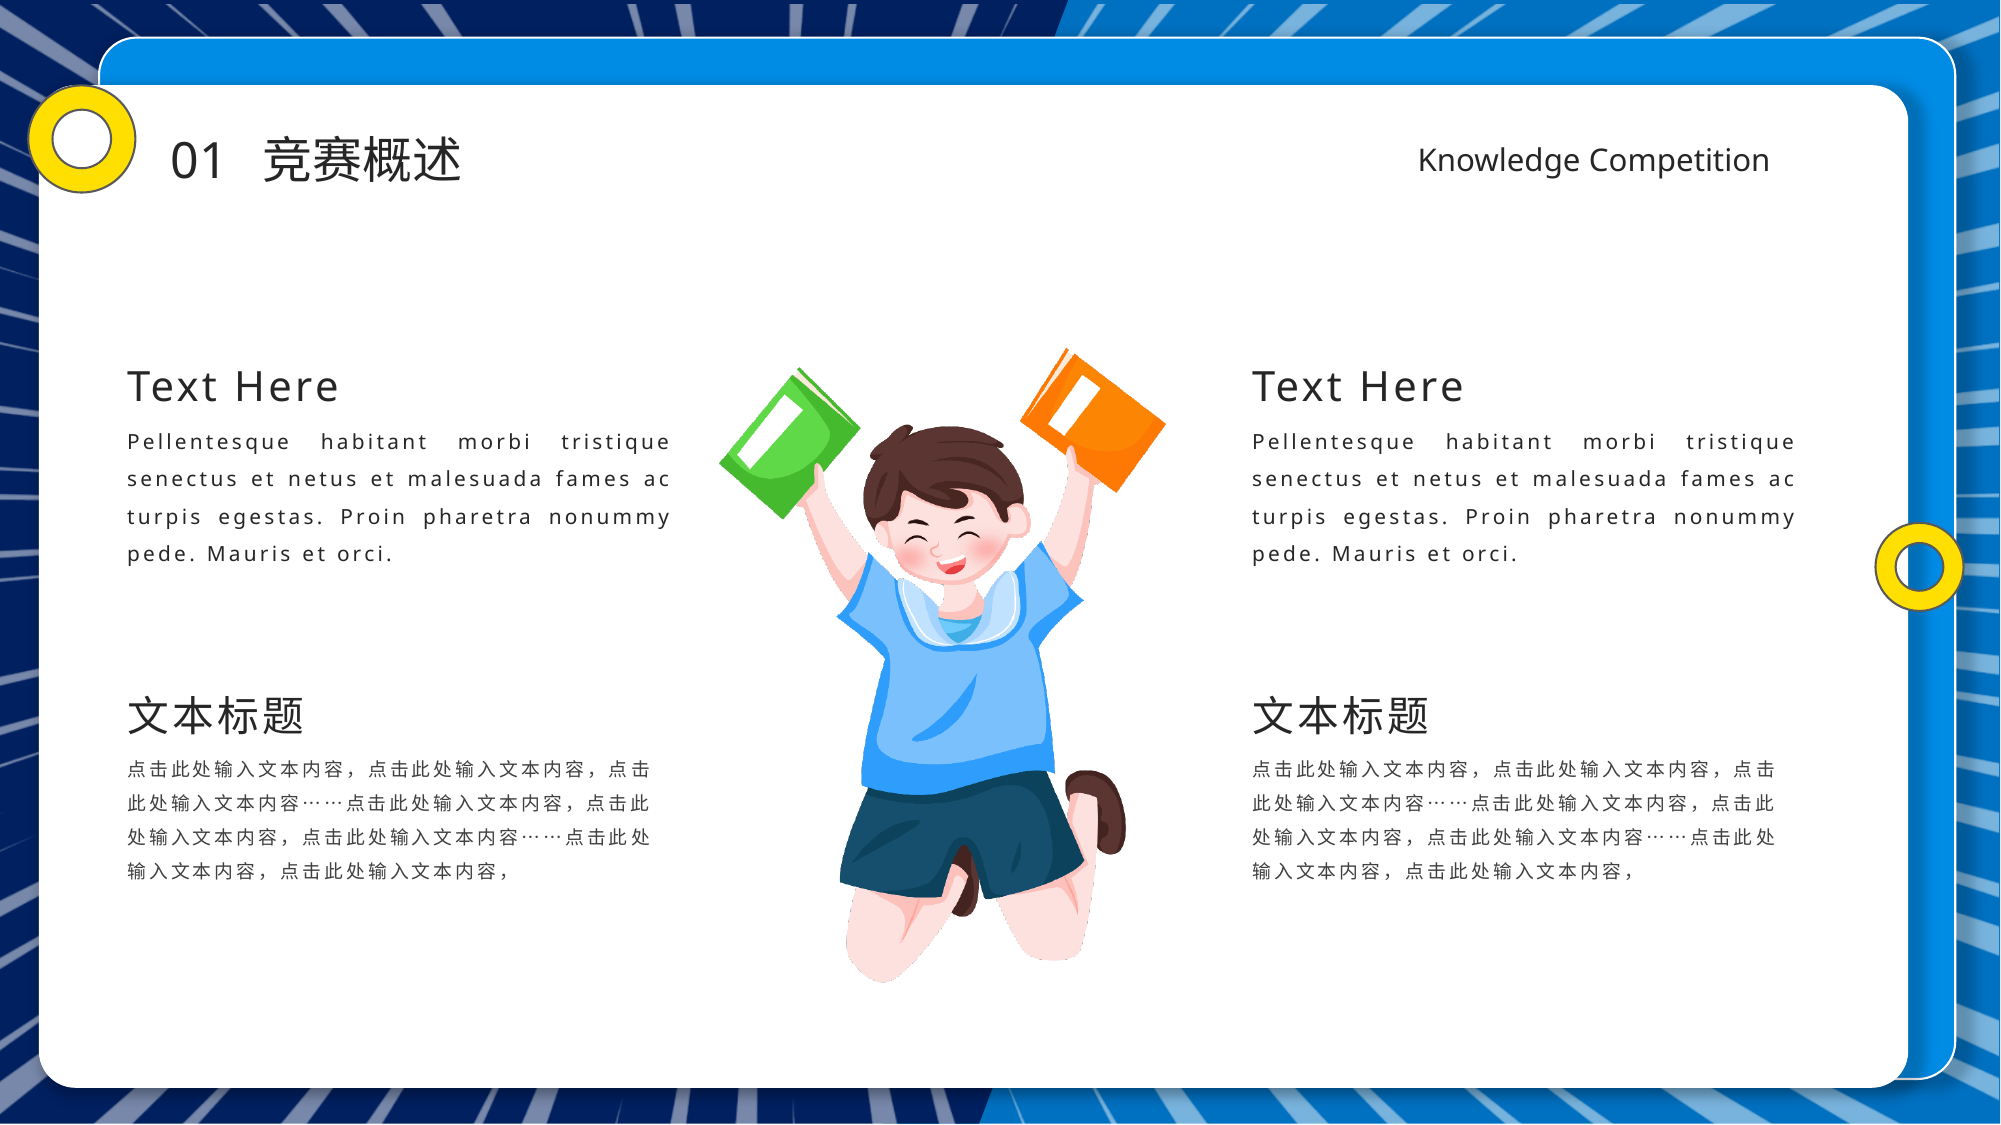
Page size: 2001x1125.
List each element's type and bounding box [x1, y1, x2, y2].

text_box [112, 327, 593, 609]
text_box [151, 121, 1877, 198]
text_box [1332, 327, 1813, 609]
text_box [112, 657, 593, 850]
picture [593, 296, 1332, 1034]
text_box [1332, 657, 1813, 850]
